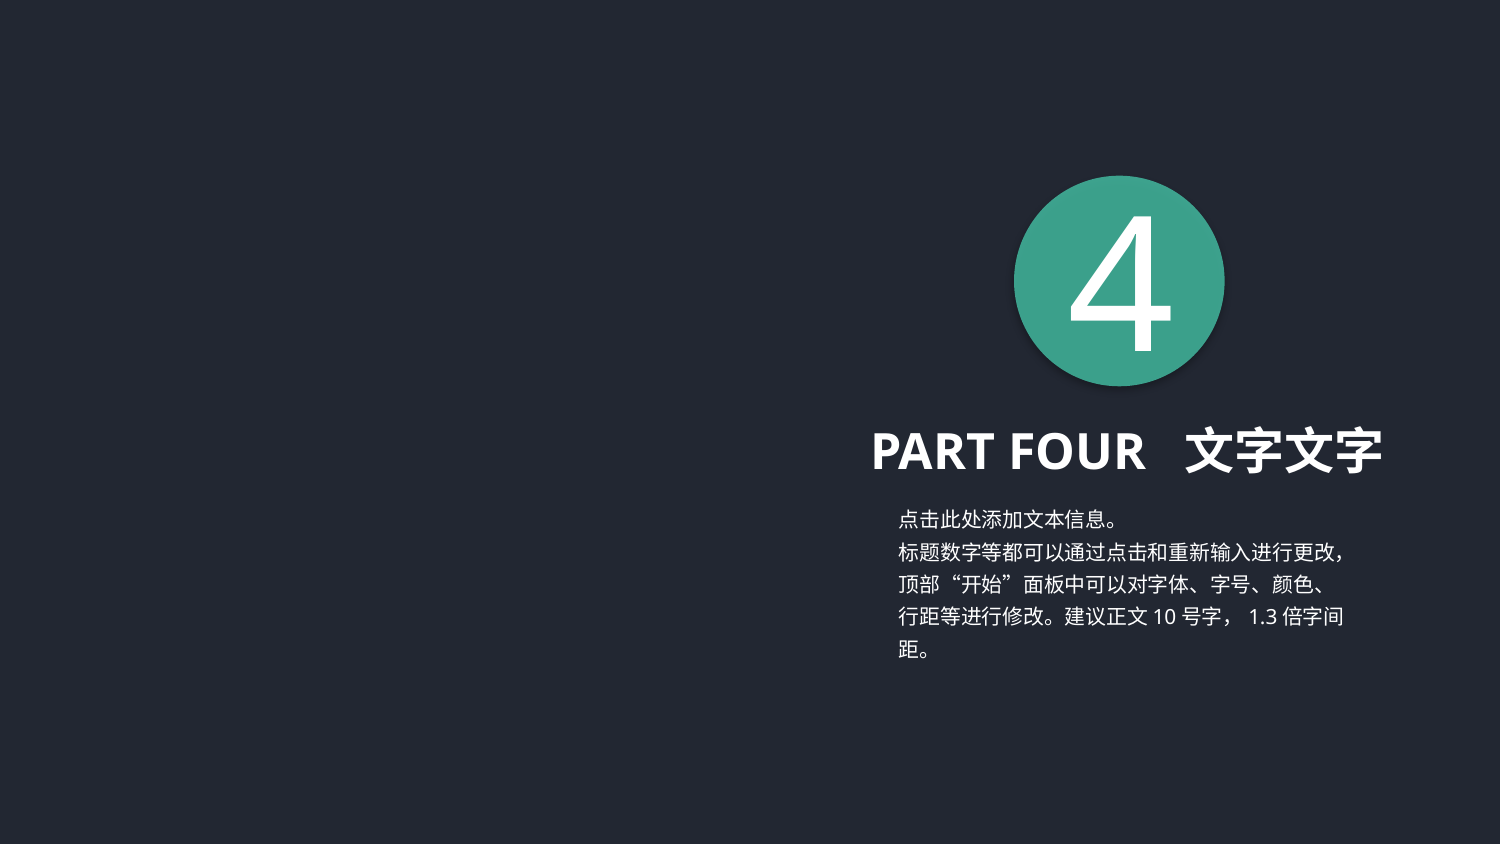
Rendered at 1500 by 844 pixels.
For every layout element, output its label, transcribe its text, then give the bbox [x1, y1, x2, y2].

text_box [1190, 201, 1226, 361]
text_box 4 [1052, 156, 1190, 397]
text_box PART FOUR 文字文字 [855, 412, 1400, 487]
text_box [1013, 199, 1052, 363]
text_box 点击此处添加文本信息。 标题数字等都可以通过点击和重新输入进行更改，顶部“开始”面板中可以对字体、字号、颜色、行距等进行修改。建议正文10号字，1.3倍字间距。 [883, 491, 1365, 669]
